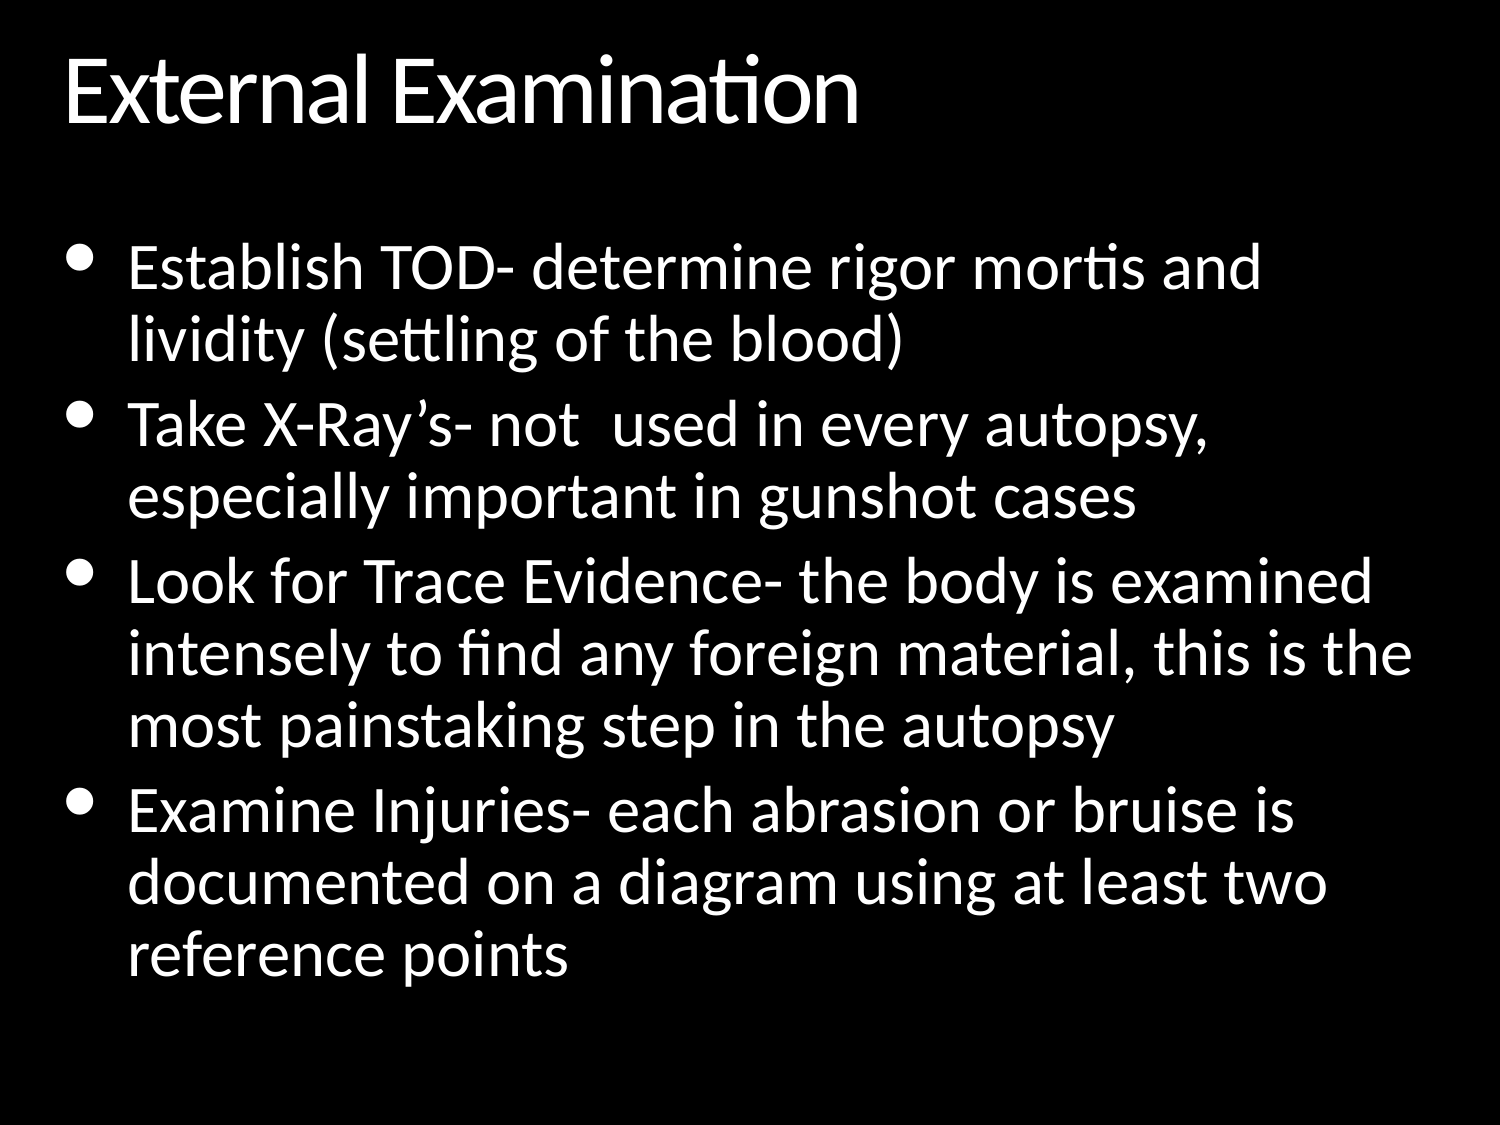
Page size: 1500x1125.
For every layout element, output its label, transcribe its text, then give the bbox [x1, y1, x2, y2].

title External Examination [62, 37, 1438, 147]
list Establish TOD- determine rigor mortis and lividity (settling of the blood) Take X-Ray’s- not used in every autopsy, especially important in gunshot cases Look for Trace Evidence- the body is examined intensely to find any foreign material, this is the most painstaking step in the autopsy Examine Injuries- each abrasion or bruise is documented on a diagram using at least two reference points [62, 231, 1438, 1008]
